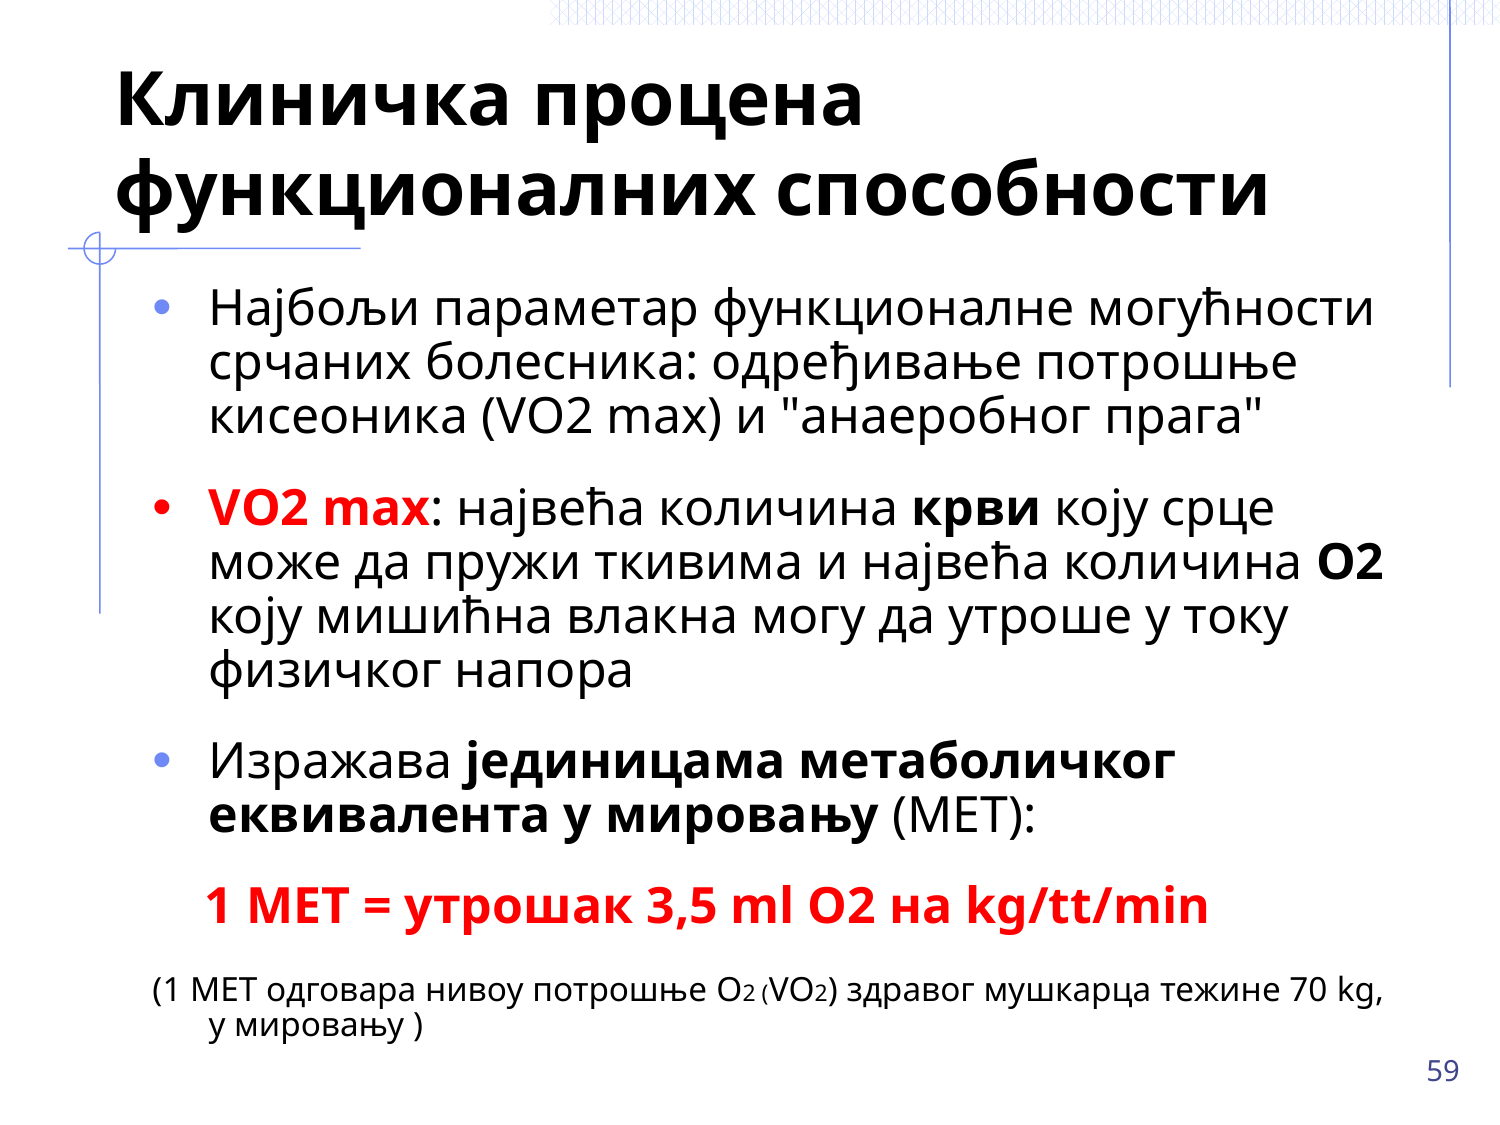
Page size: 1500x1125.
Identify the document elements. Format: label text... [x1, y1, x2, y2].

title Клиничка процена функционалних способности [99, 49, 1376, 238]
slide_number 59 [1162, 1025, 1475, 1100]
list Најбољи параметар функционалне могућности срчаних болесника: одређивање потрошње кисеоника (VО2 max) и "анаеробног прага" VО2 max: највећа количина крви коју срце може да пружи ткивима и највећа количина О2 коју мишићна влакна могу да утроше у току физичког напора Изражава јединицама метаболичког еквивалента у мировању (МЕТ): 1 МЕТ = утрошaк 3,5 ml О2 на kg/tt/min (1 МЕТ одговара нивоу потрошње О2 (VО2) здравог мушкарца тежине 70 kg, у мировању ) [137, 274, 1413, 951]
